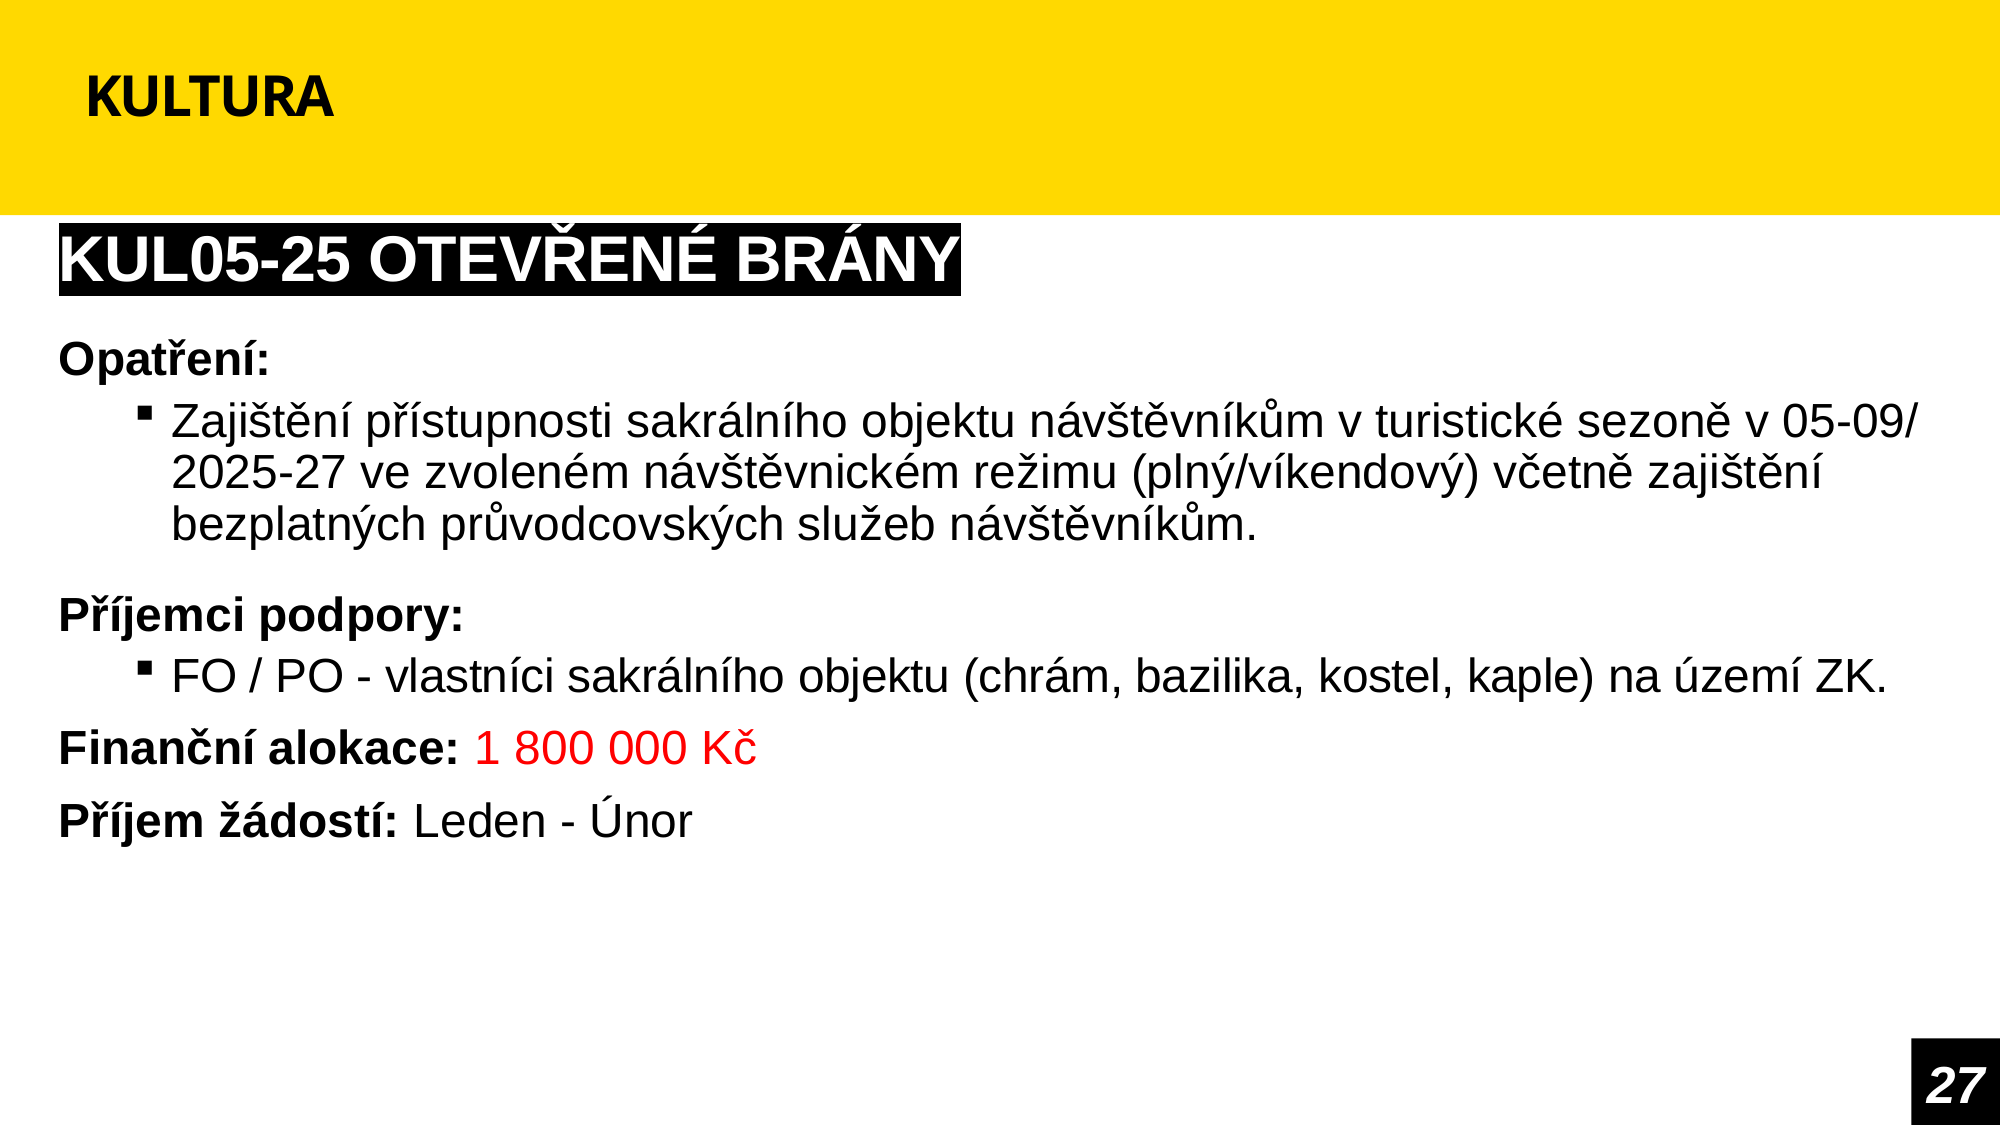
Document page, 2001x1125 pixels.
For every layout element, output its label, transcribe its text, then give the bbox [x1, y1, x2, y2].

slide_number 27 [1911, 1038, 2000, 1125]
list KUL05-25 OTEVŘENÉ BRÁNY Opatření: Zajištění přístupnosti sakrálního objektu návštěvníkům v turistické sezoně v 05-09/ 2025-27 ve zvoleném návštěvnickém režimu (plný/víkendový) včetně zajištění bezplatných průvodcovských služeb návštěvníkům. Příjemci podpory: FO / PO - vlastníci sakrálního objektu (chrám, bazilika, kostel, kaple) na území ZK. Finanční alokace: 1 800 000 Kč Příjem žádostí: Leden - Únor [0, 218, 2000, 1125]
title KULTURA [69, 60, 1918, 214]
